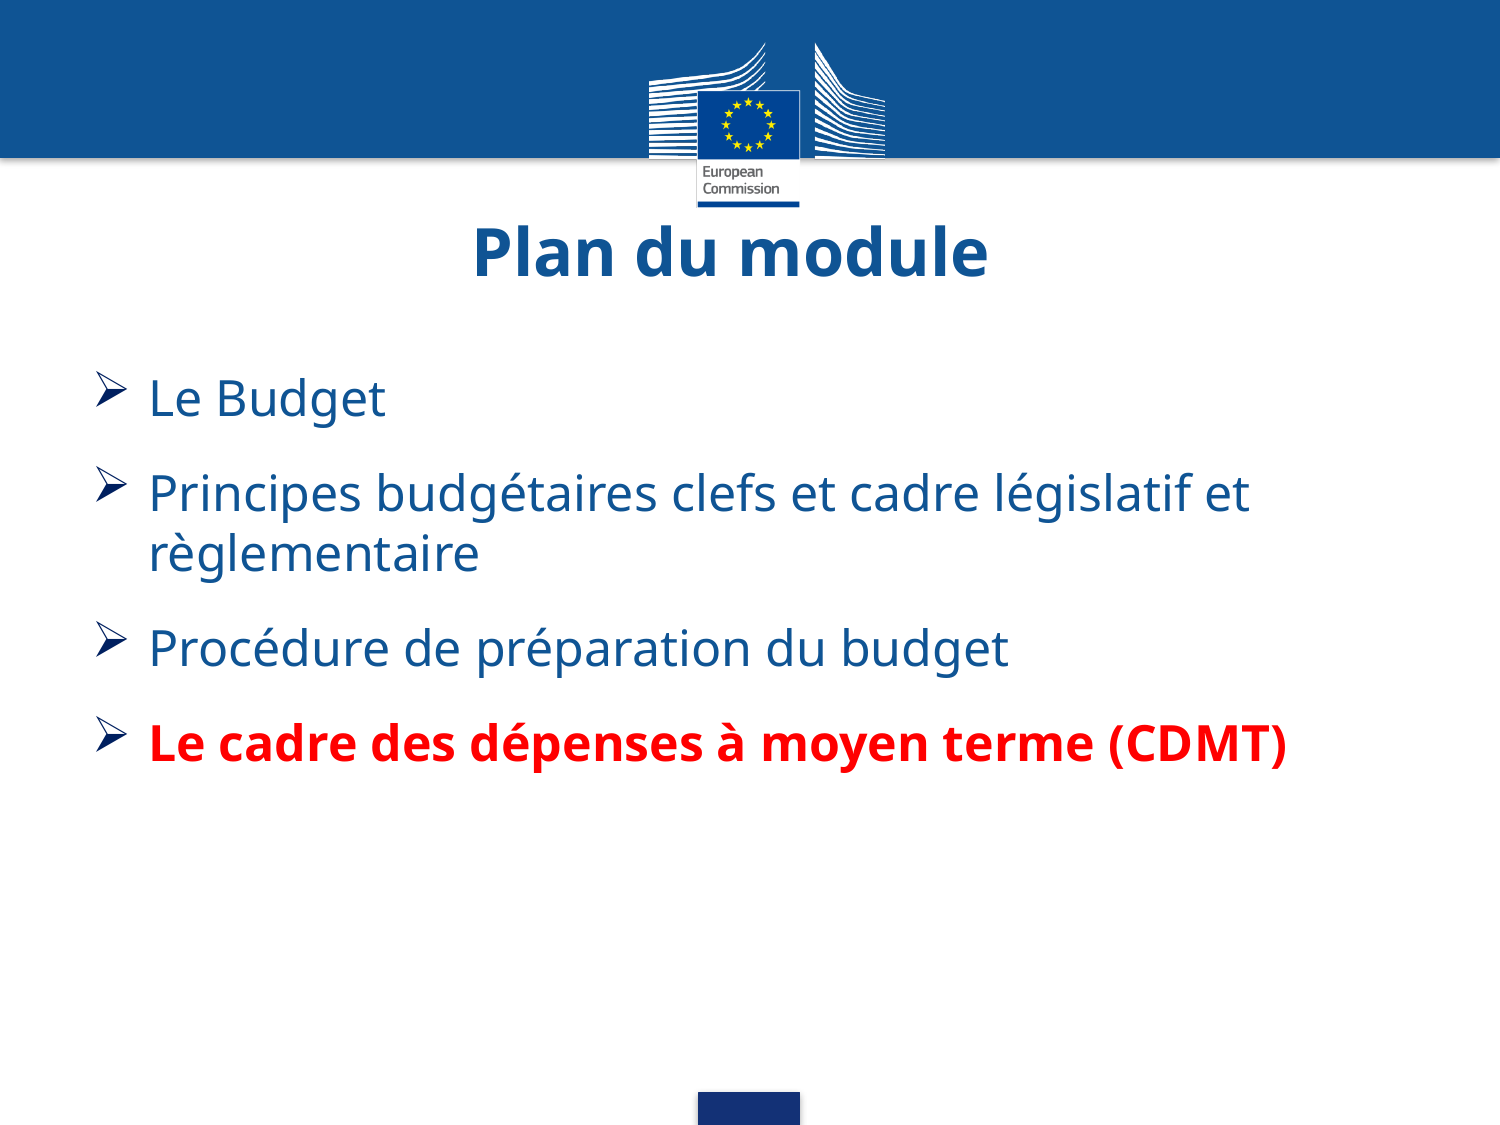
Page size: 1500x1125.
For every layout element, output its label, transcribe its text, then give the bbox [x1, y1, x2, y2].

title Plan du module [64, 172, 1416, 327]
picture [649, 42, 885, 172]
list Le Budget Principes budgétaires clefs et cadre législatif et règlementaire Procédure de préparation du budget Le cadre des dépenses à moyen terme (CDMT) [76, 358, 1428, 938]
